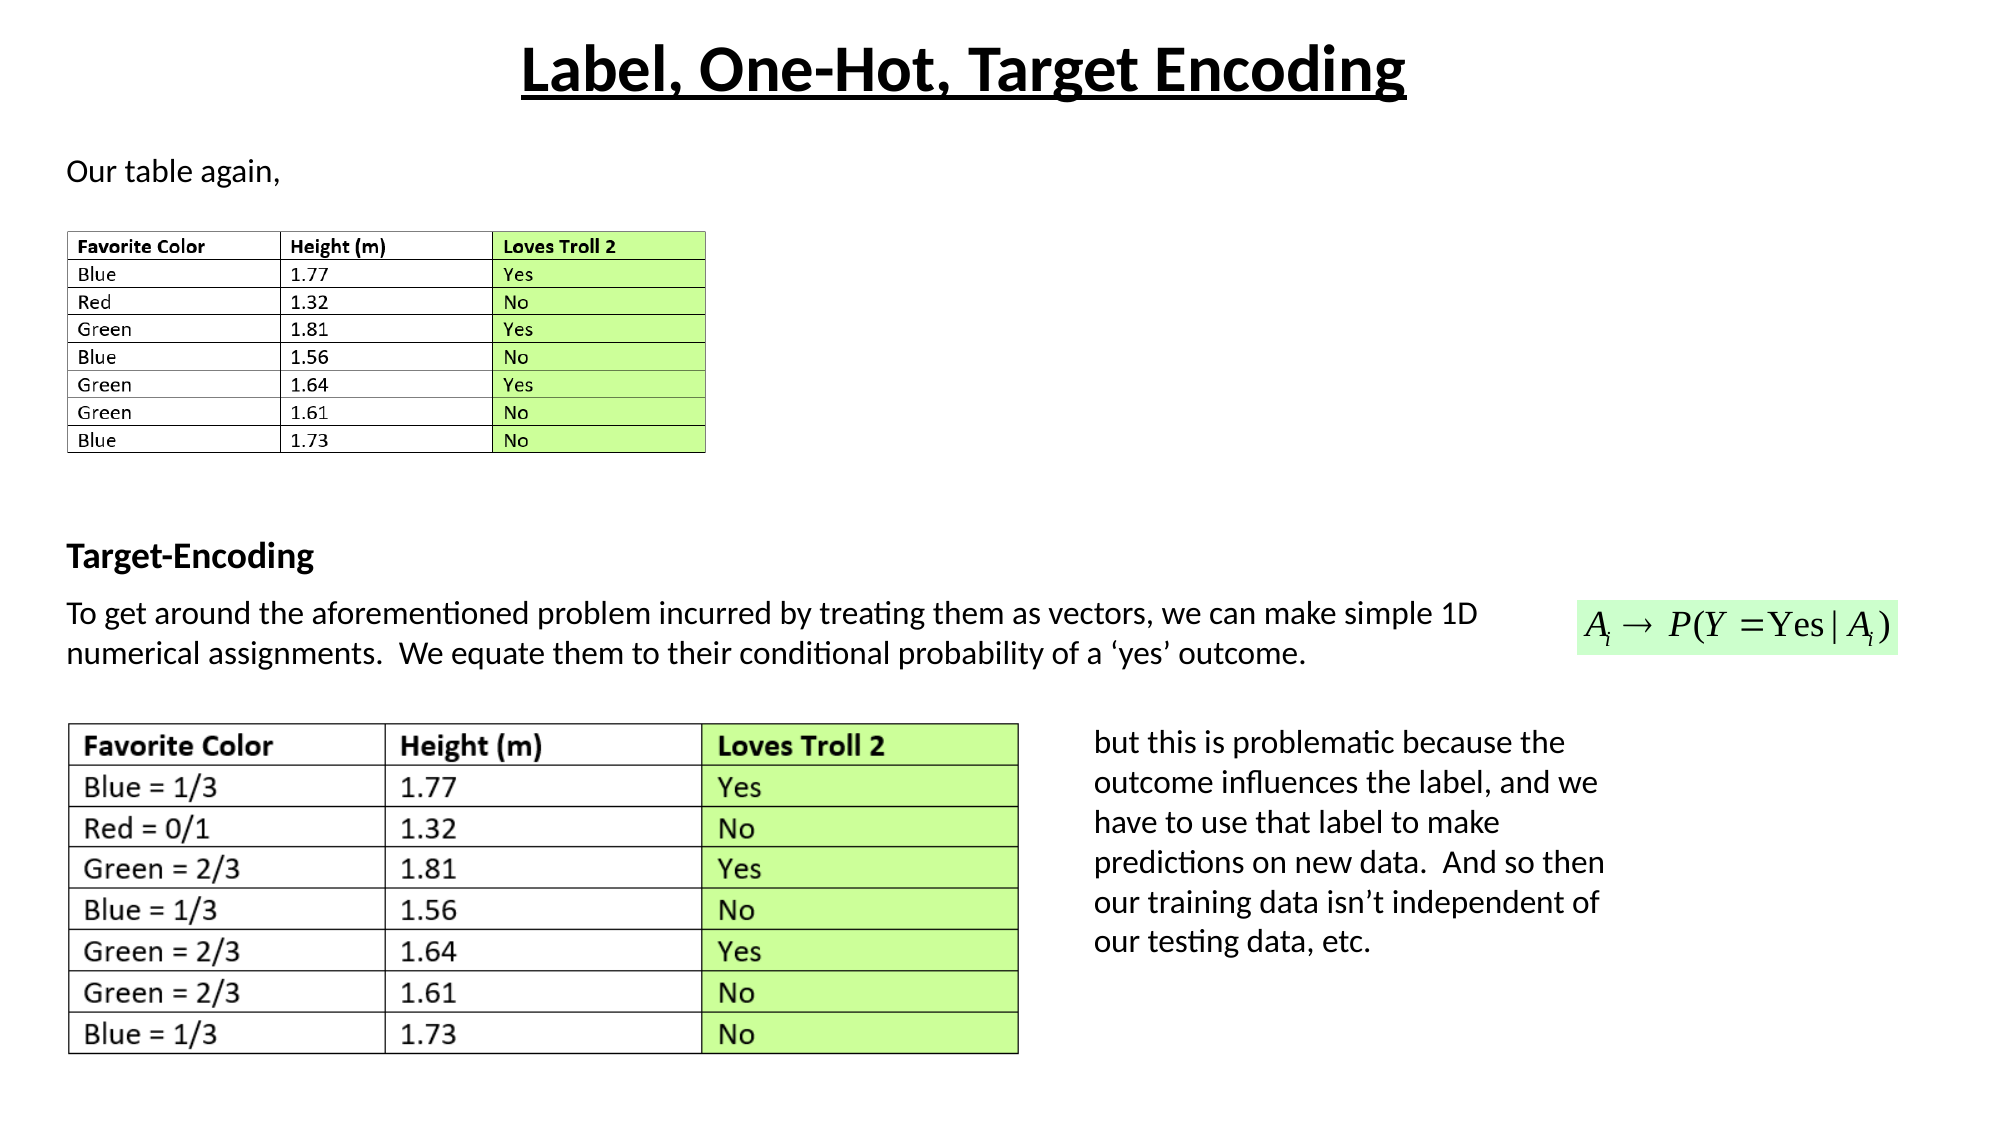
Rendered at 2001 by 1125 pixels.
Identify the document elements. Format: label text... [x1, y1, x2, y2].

picture [62, 226, 711, 456]
picture [62, 712, 1029, 1058]
text_box Target-Encoding [51, 523, 358, 584]
text_box Label, One-Hot, Target Encoding [506, 16, 1539, 112]
text_box but this is problematic because the outcome influences the label, and we have to use that label to make predictions on new data. And so then our training data isn’t independent of our testing data, etc. [1078, 712, 1633, 967]
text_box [1576, 599, 1899, 656]
text_box To get around the aforementioned problem incurred by treating them as vectors, we can make simple 1D numerical assignments. We equate them to their conditional probability of a ‘yes’ outcome. [51, 584, 1539, 679]
text_box Our table again, [51, 142, 592, 197]
